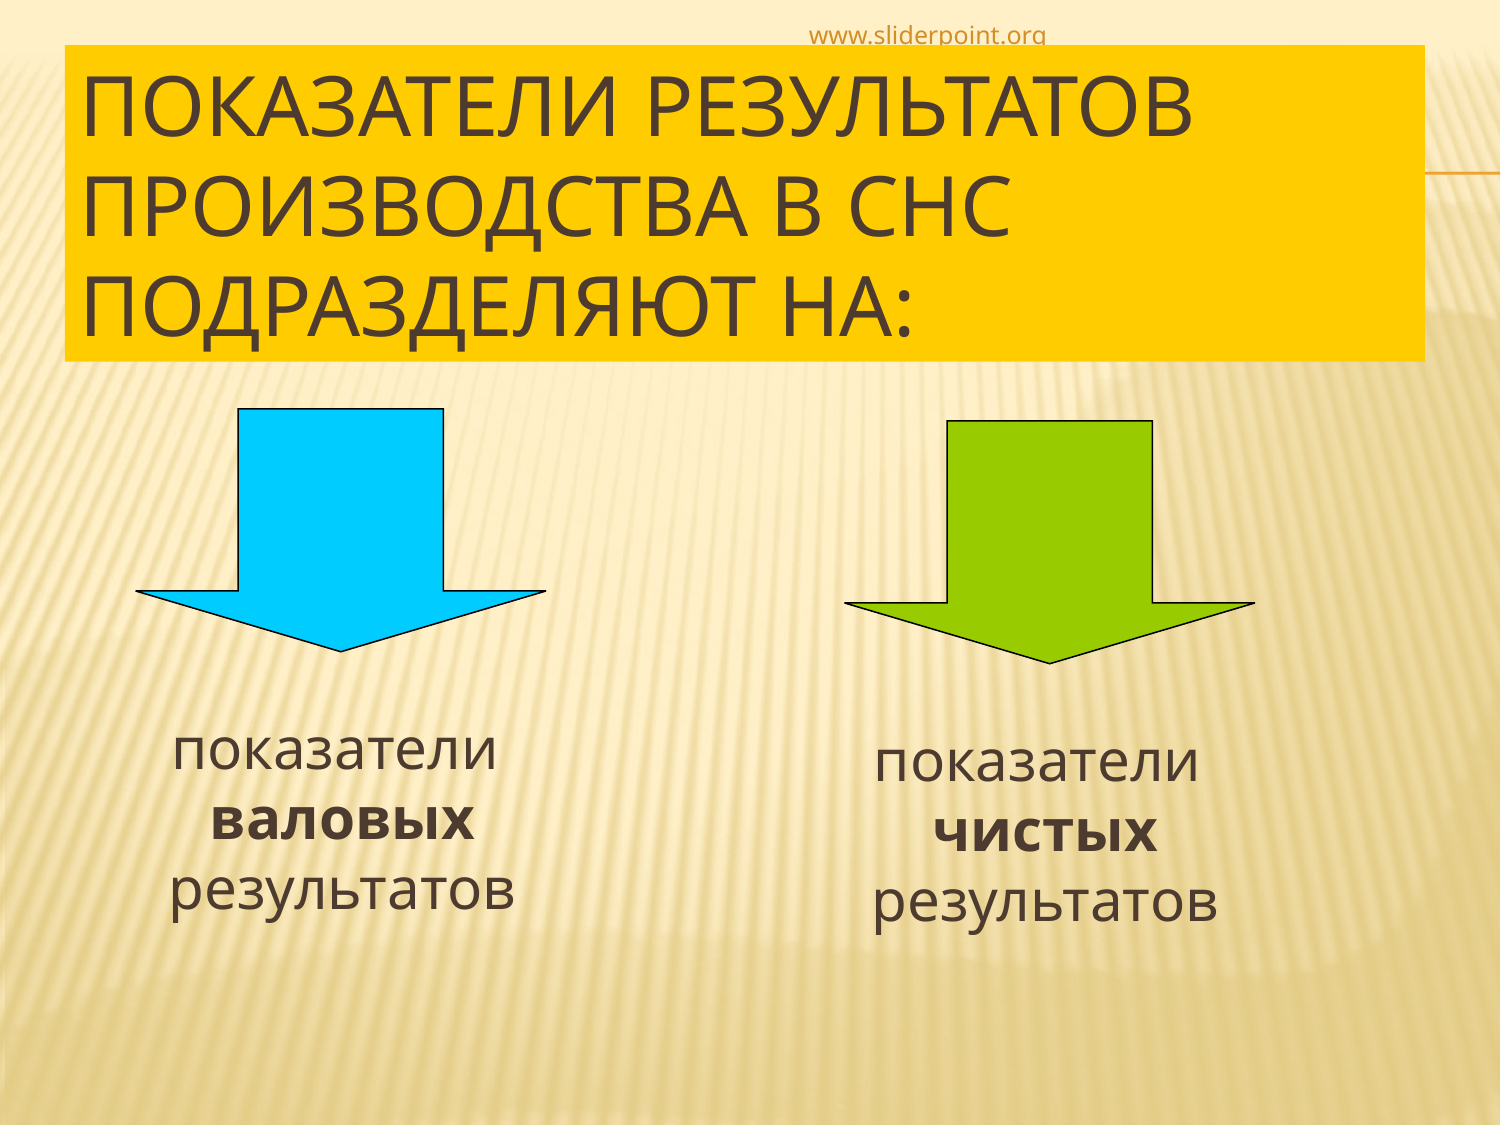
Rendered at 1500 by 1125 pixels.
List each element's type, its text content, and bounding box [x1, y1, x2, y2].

text_box показатели валовых результатов [100, 704, 585, 999]
text_box показатели чистых результатов [856, 716, 1235, 941]
footer www.sliderpoint.org [512, 12, 1063, 60]
title Показатели результатов производства в СНС подразделяют на: [64, 45, 1425, 362]
text_box [844, 420, 1255, 664]
text_box [135, 408, 547, 652]
